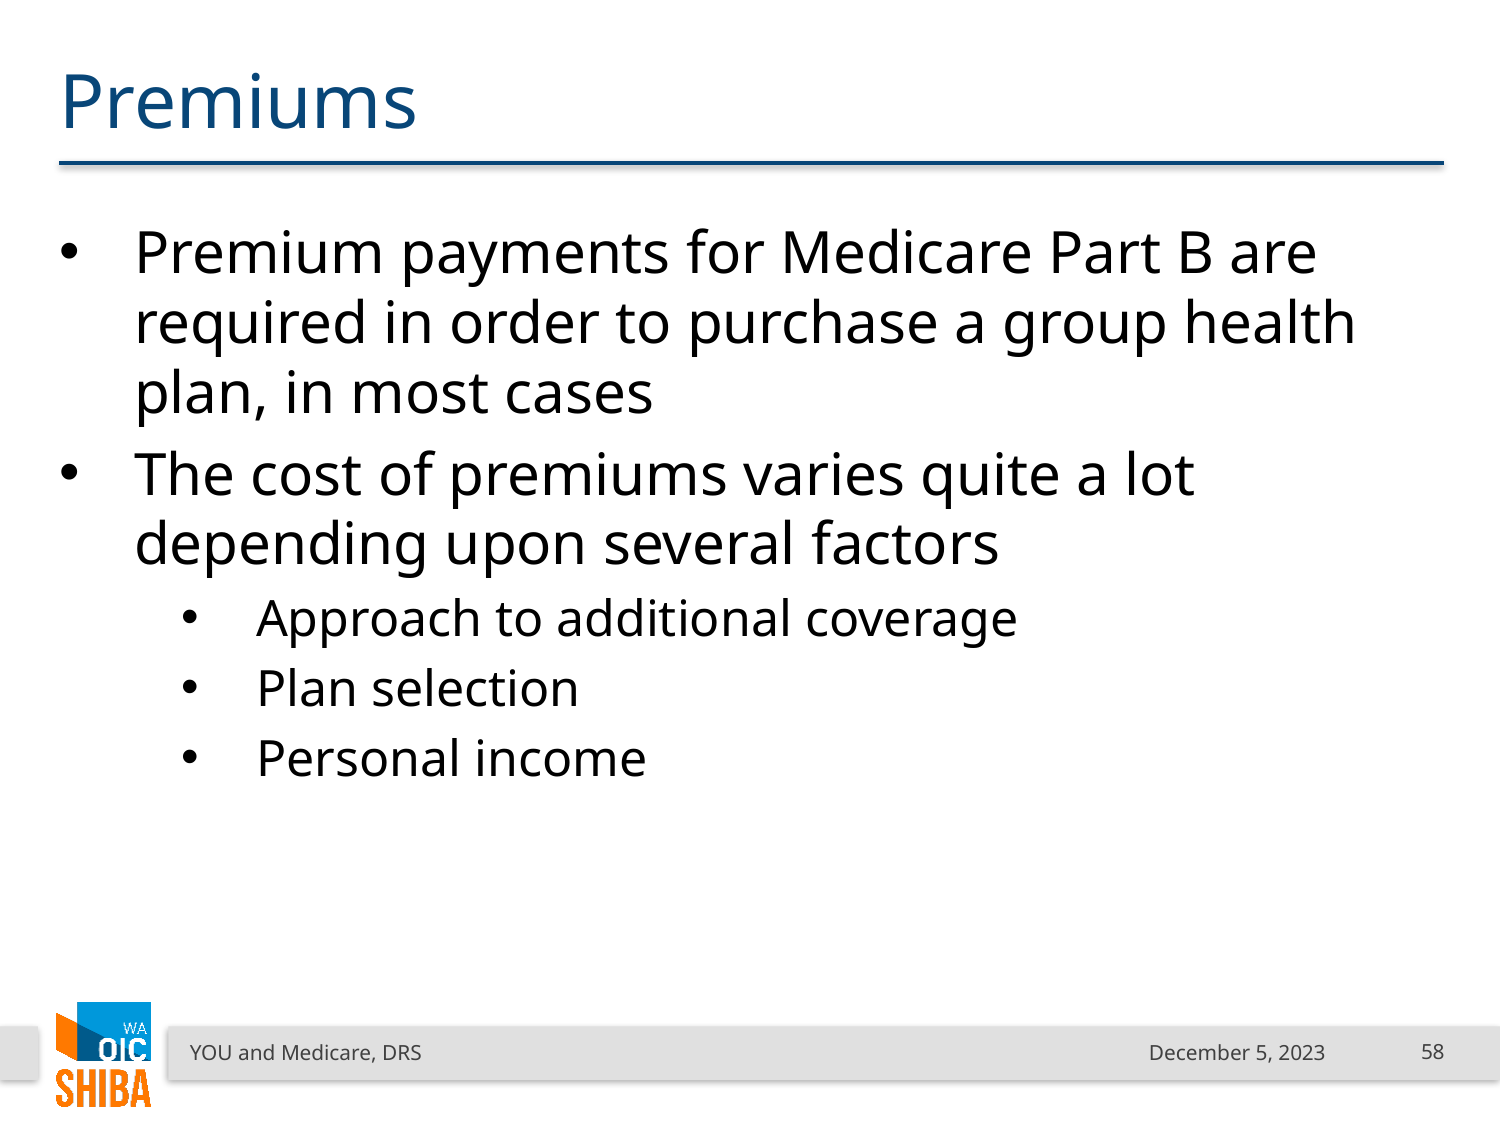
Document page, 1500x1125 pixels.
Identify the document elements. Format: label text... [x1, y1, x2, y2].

footer YOU and Medicare, DRS [190, 1035, 785, 1069]
picture [56, 1002, 151, 1107]
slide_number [975, 1035, 1326, 1069]
title Premiums [59, 53, 1445, 164]
slide_number 58 [1339, 1035, 1445, 1069]
list Premium payments for Medicare Part B are required in order to purchase a group health plan, in most cases The cost of premiums varies quite a lot depending upon several factors Approach to additional coverage Plan selection Personal income [59, 215, 1445, 958]
